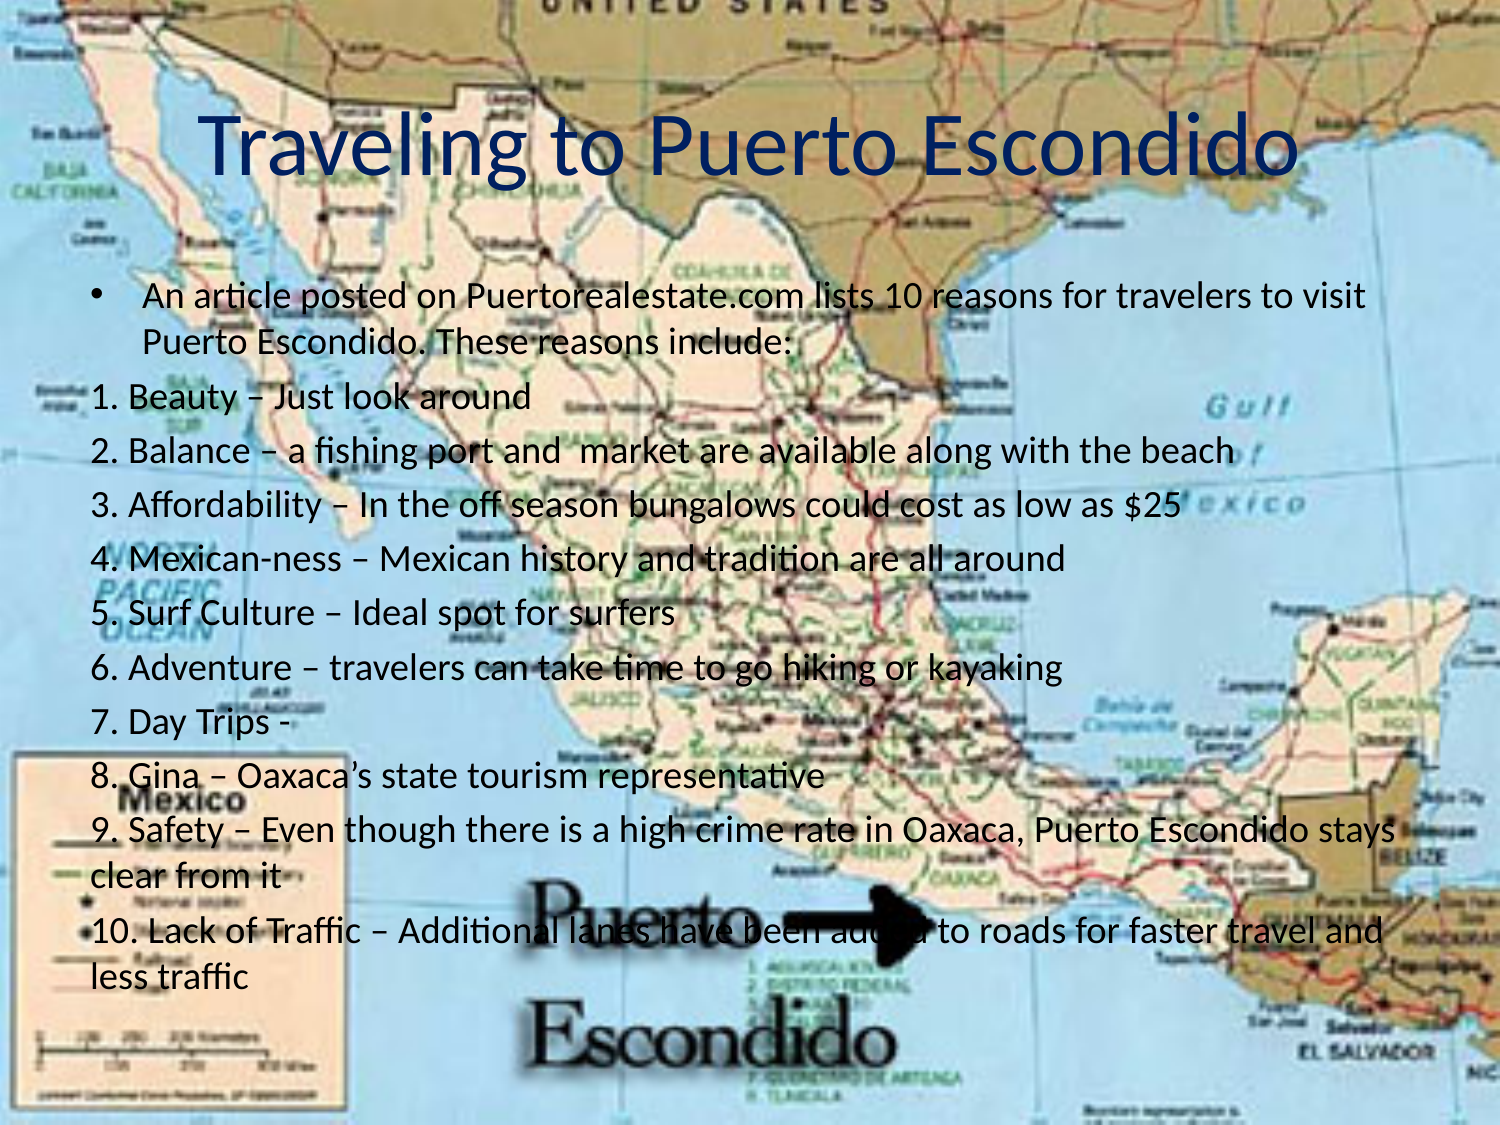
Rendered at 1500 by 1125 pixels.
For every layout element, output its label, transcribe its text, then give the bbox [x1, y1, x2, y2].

title Traveling to Puerto Escondido [75, 45, 1425, 233]
picture [0, 0, 1500, 1125]
list An article posted on Puertorealestate.com lists 10 reasons for travelers to visit Puerto Escondido. These reasons include: 1. Beauty – Just look around 2. Balance – a fishing port and market are available along with the beach 3. Affordability – In the off season bungalows could cost as low as $25 4. Mexican-ness – Mexican history and tradition are all around 5. Surf Culture – Ideal spot for surfers 6. Adventure – travelers can take time to go hiking or kayaking 7. Day Trips - 8. Gina – Oaxaca’s state tourism representative 9. Safety – Even though there is a high crime rate in Oaxaca, Puerto Escondido stays clear from it 10. Lack of Traffic – Additional lanes have been added to roads for faster travel and less traffic [75, 262, 1425, 1005]
